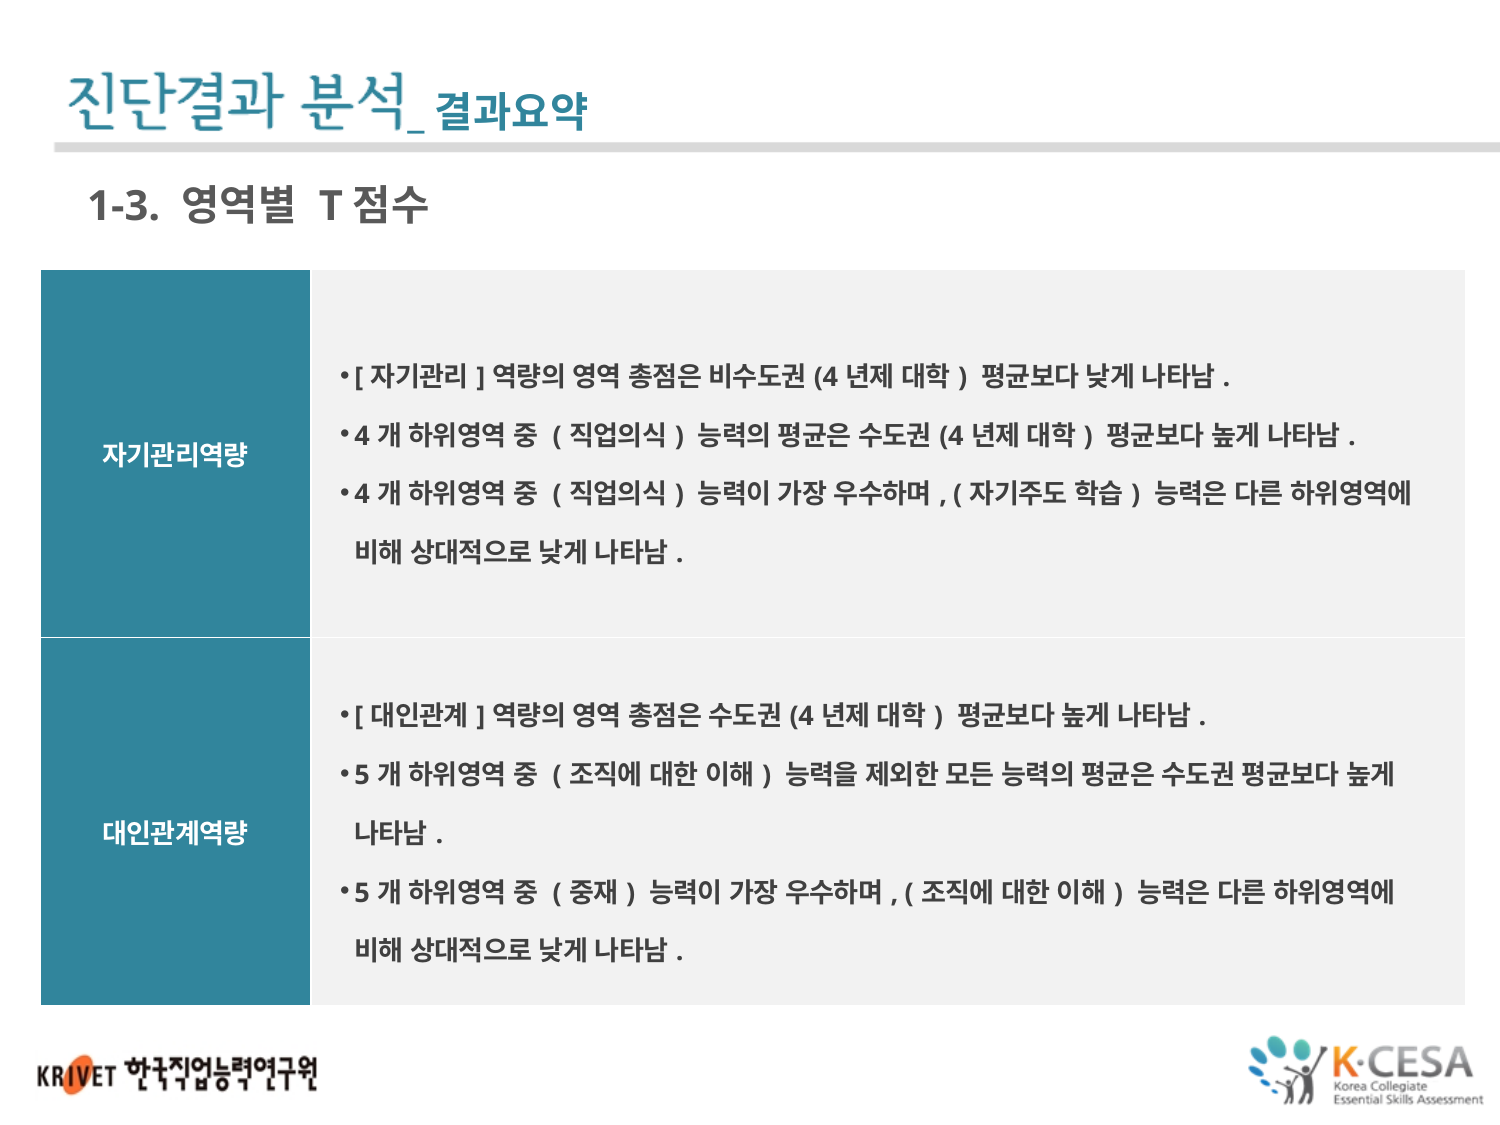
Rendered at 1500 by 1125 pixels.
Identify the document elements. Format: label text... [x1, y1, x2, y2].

table_cell 대인관계역량 [41, 638, 310, 1005]
picture [0, 0, 1500, 1125]
table_header [자기관리]역량의 영역 총점은 비수도권(4년제 대학) 평균보다 낮게 나타남. 4개 하위영역 중 (직업의식) 능력의 평균은 수도권(4년제 대학) 평균보다 높게 나타남. 4개 하위영역 중 (직업의식) 능력이 가장 우수하며, (자기주도 학습) 능력은 다른 하위영역에 비해 상대적으로 낮게 나타남. [312, 270, 1465, 637]
table_cell [대인관계]역량의 영역 총점은 수도권(4년제 대학) 평균보다 높게 나타남. 5개 하위영역 중 (조직에 대한 이해) 능력을 제외한 모든 능력의 평균은 수도권 평균보다 높게 나타남. 5개 하위영역 중 (중재) 능력이 가장 우수하며, (조직에 대한 이해) 능력은 다른 하위영역에 비해 상대적으로 낮게 나타남. [312, 638, 1465, 1005]
text_box 1-3. 영역별 T점수 [72, 171, 742, 236]
text_box _결과요약 [392, 78, 700, 144]
table_header 자기관리역량 [41, 270, 310, 637]
